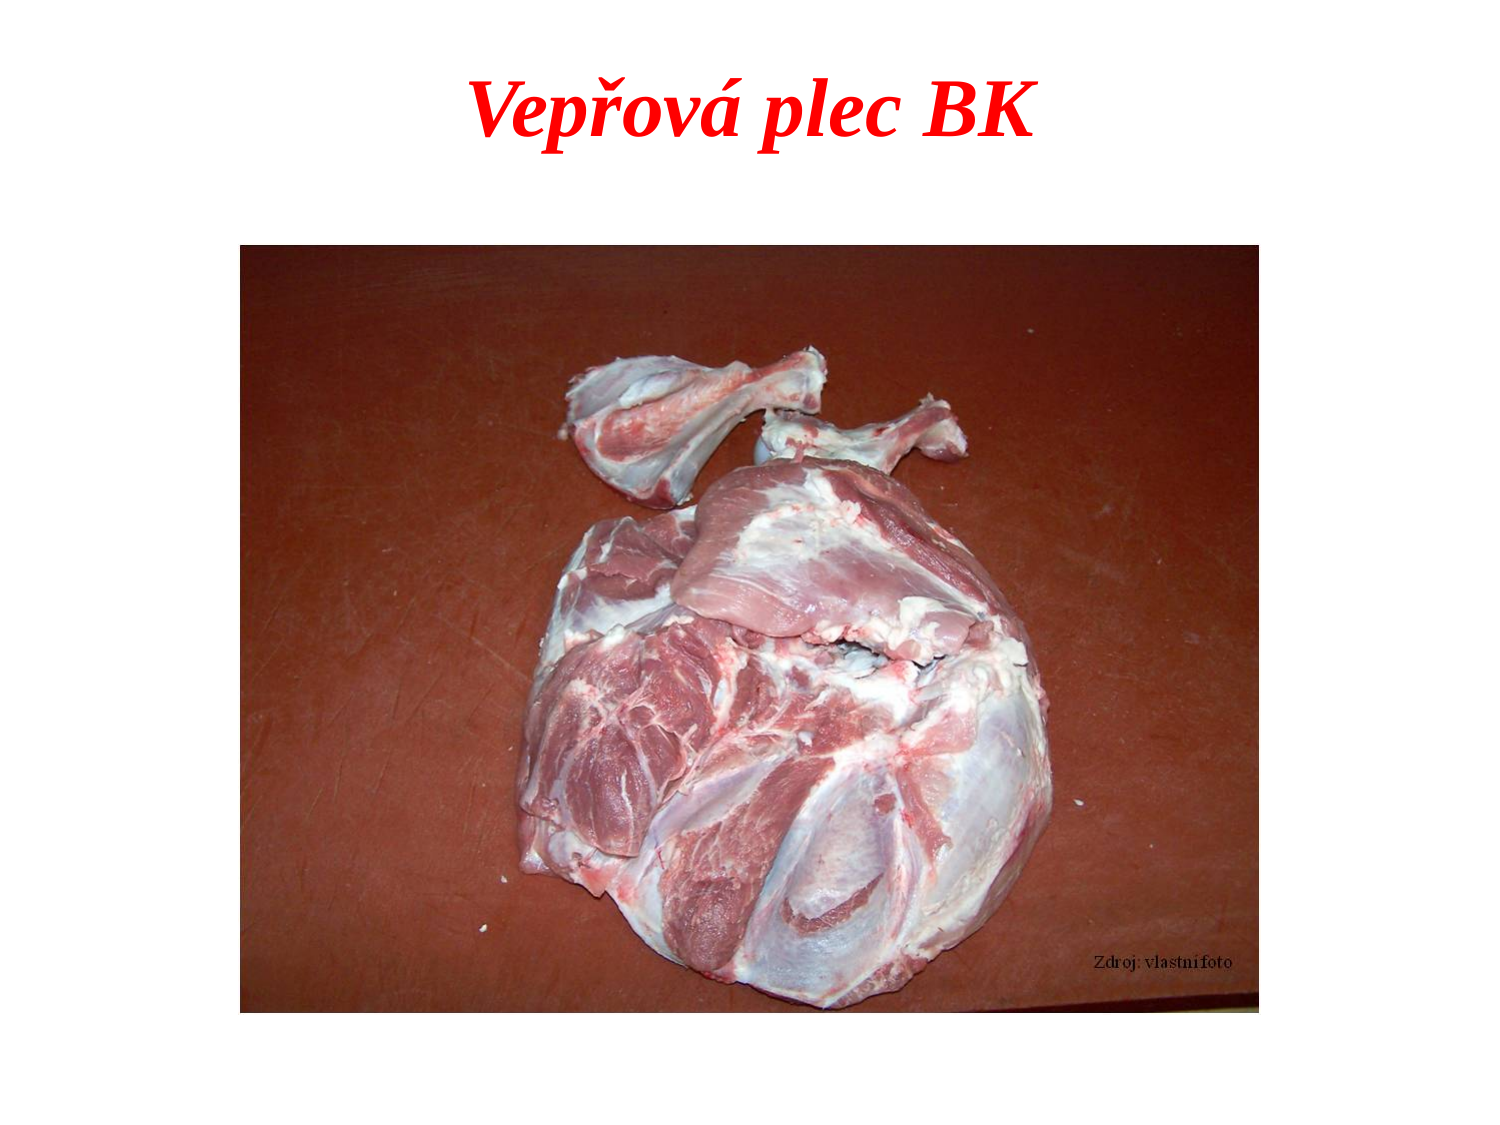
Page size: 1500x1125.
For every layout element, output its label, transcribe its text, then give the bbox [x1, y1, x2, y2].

picture [238, 243, 1262, 1015]
title Vepřová plec BK [75, 45, 1425, 161]
